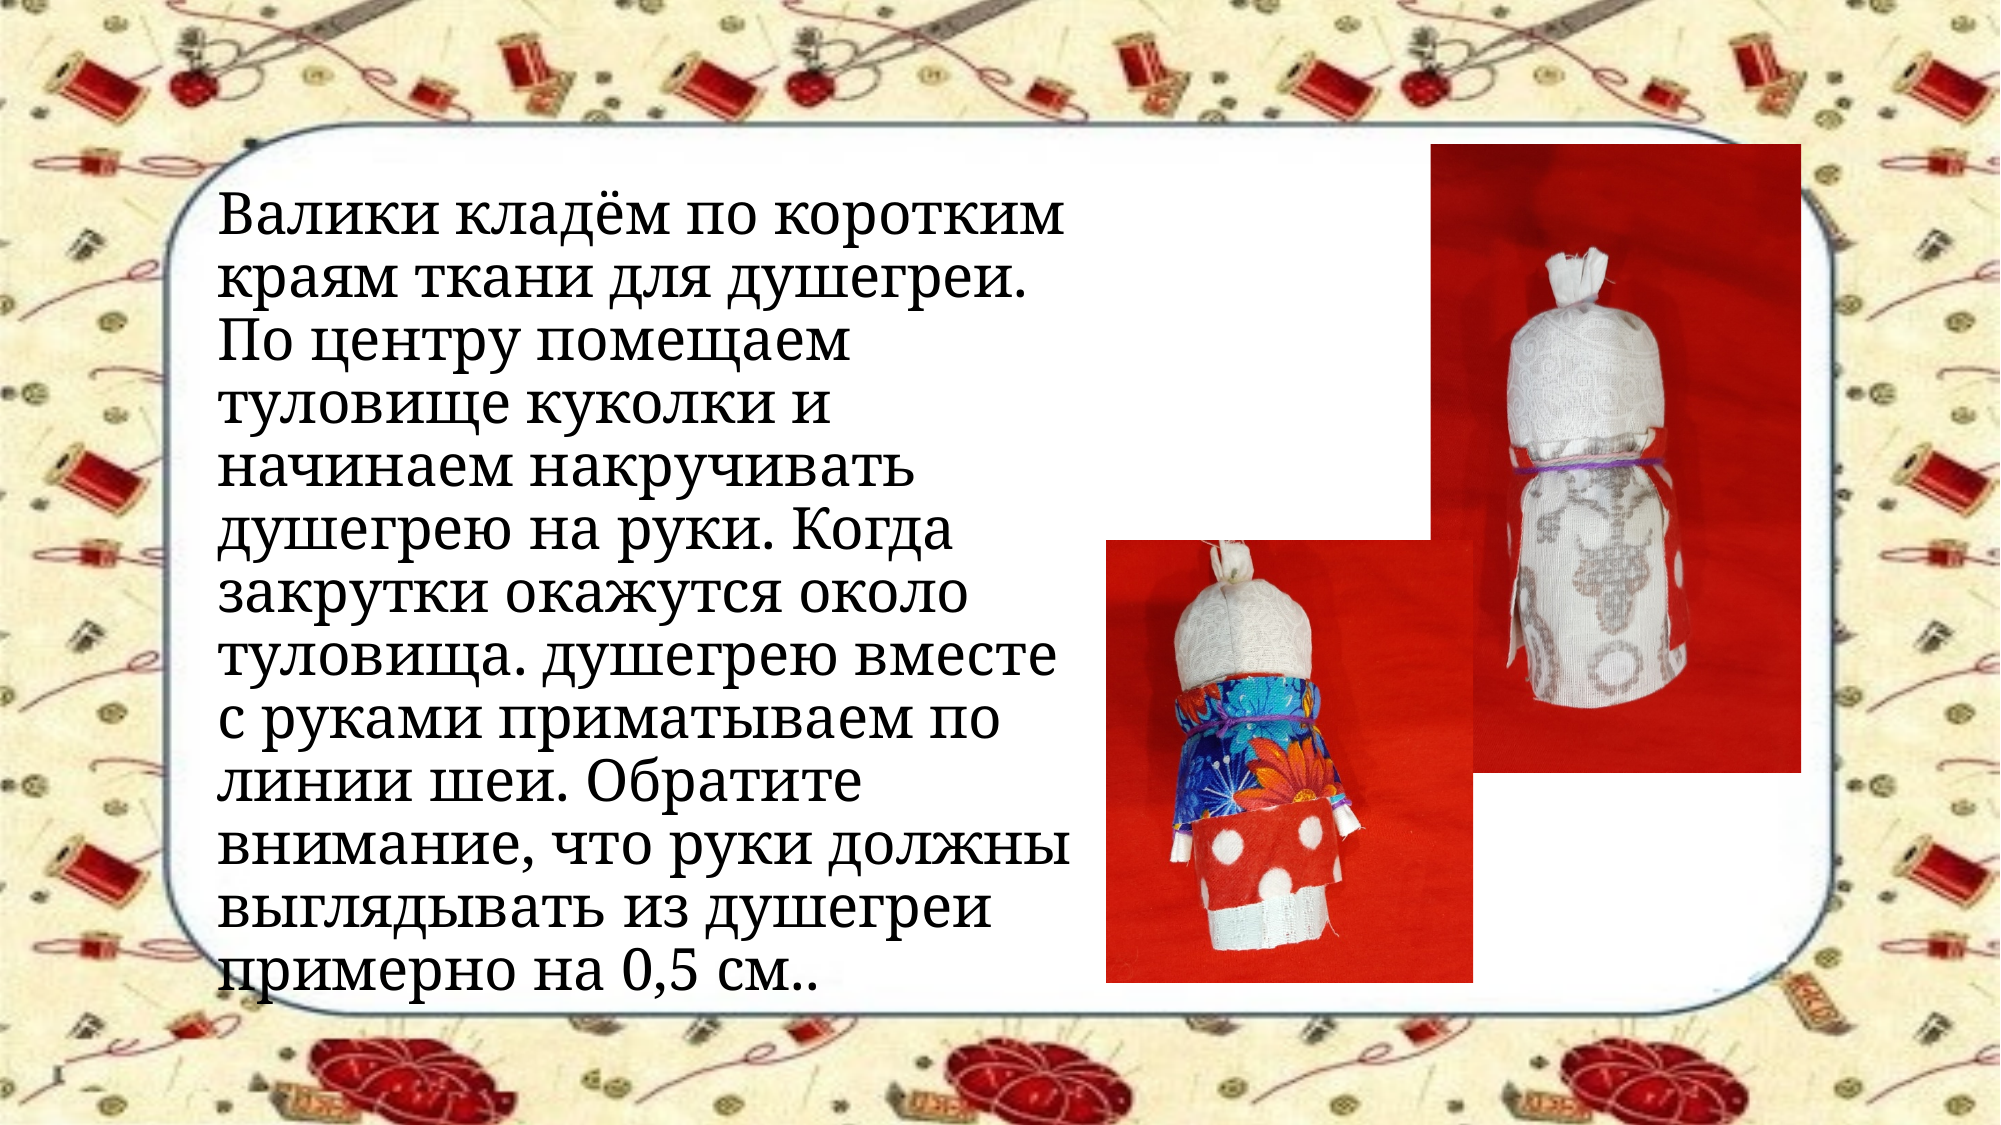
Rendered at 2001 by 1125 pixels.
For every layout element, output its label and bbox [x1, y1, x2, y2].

picture [1106, 144, 1802, 983]
list [0, 0, 2000, 1125]
